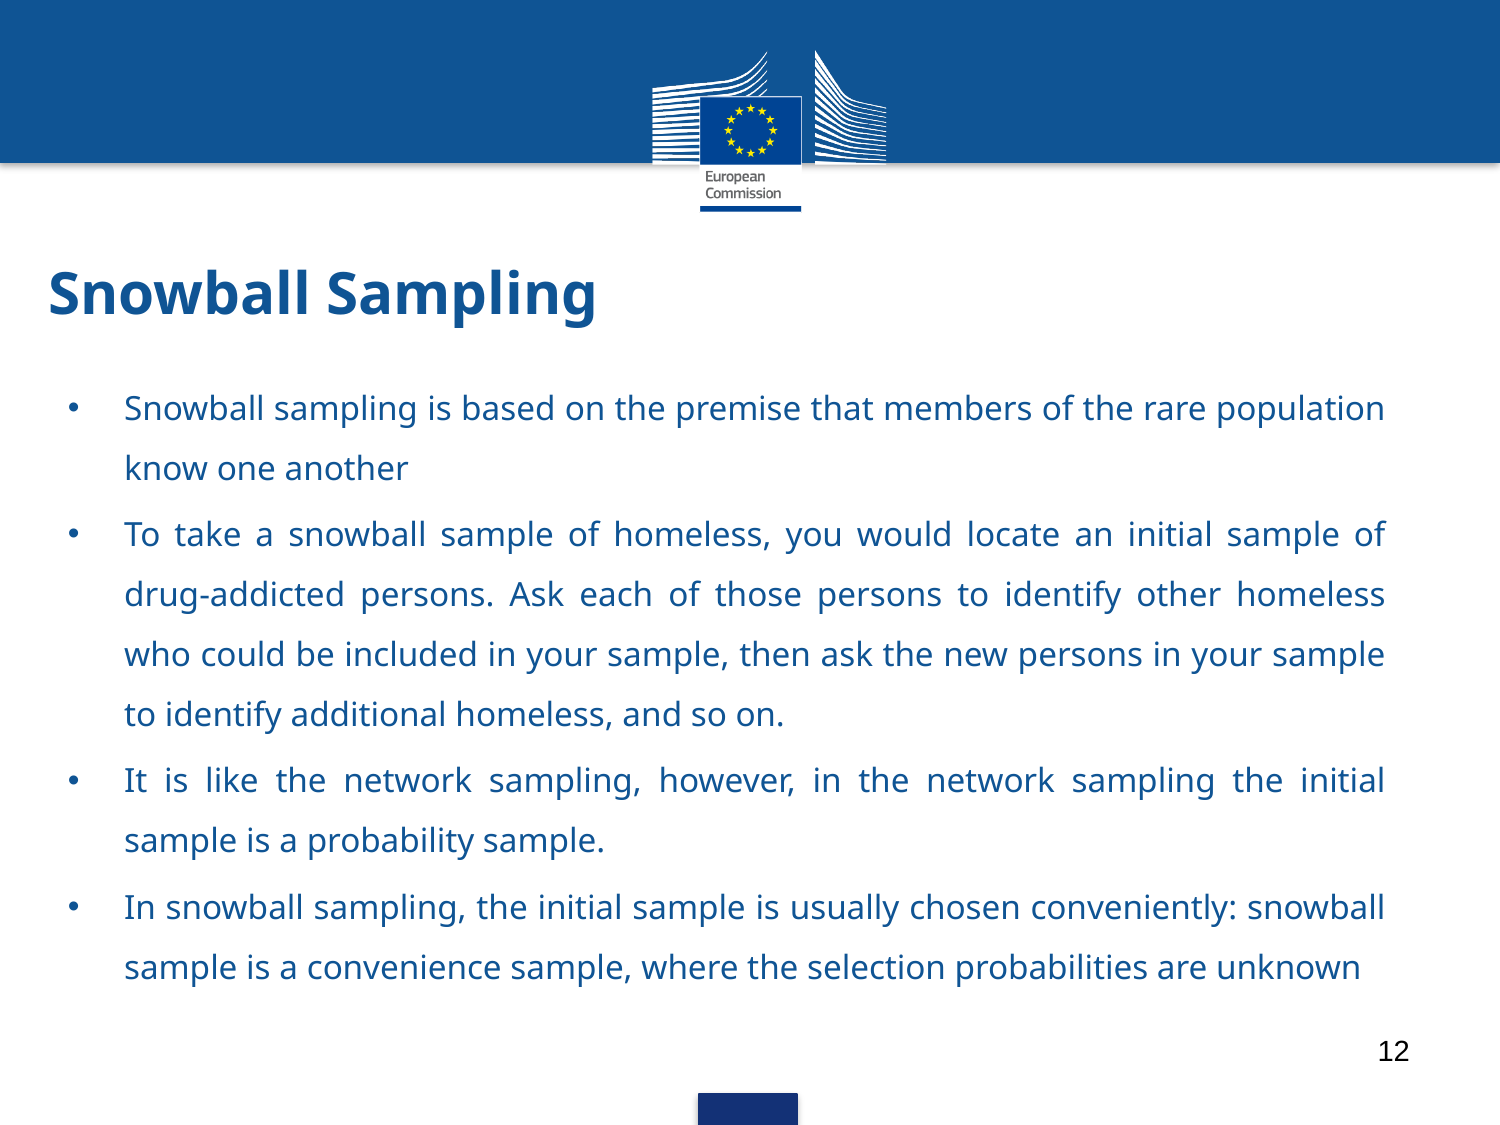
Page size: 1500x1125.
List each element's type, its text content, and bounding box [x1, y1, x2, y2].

title Snowball Sampling [33, 213, 1384, 368]
slide_number 12 [1074, 1024, 1426, 1103]
list Snowball sampling is based on the premise that members of the rare population know one another To take a snowball sample of homeless, you would locate an initial sample of drug-addicted persons. Ask each of those persons to identify other homeless who could be included in your sample, then ask the new persons in your sample to identify additional homeless, and so on. It is like the network sampling, however, in the network sampling the initial sample is a probability sample. In snowball sampling, the initial sample is usually chosen conveniently: snowball sample is a convenience sample, where the selection probabilities are unknown [52, 359, 1403, 1047]
